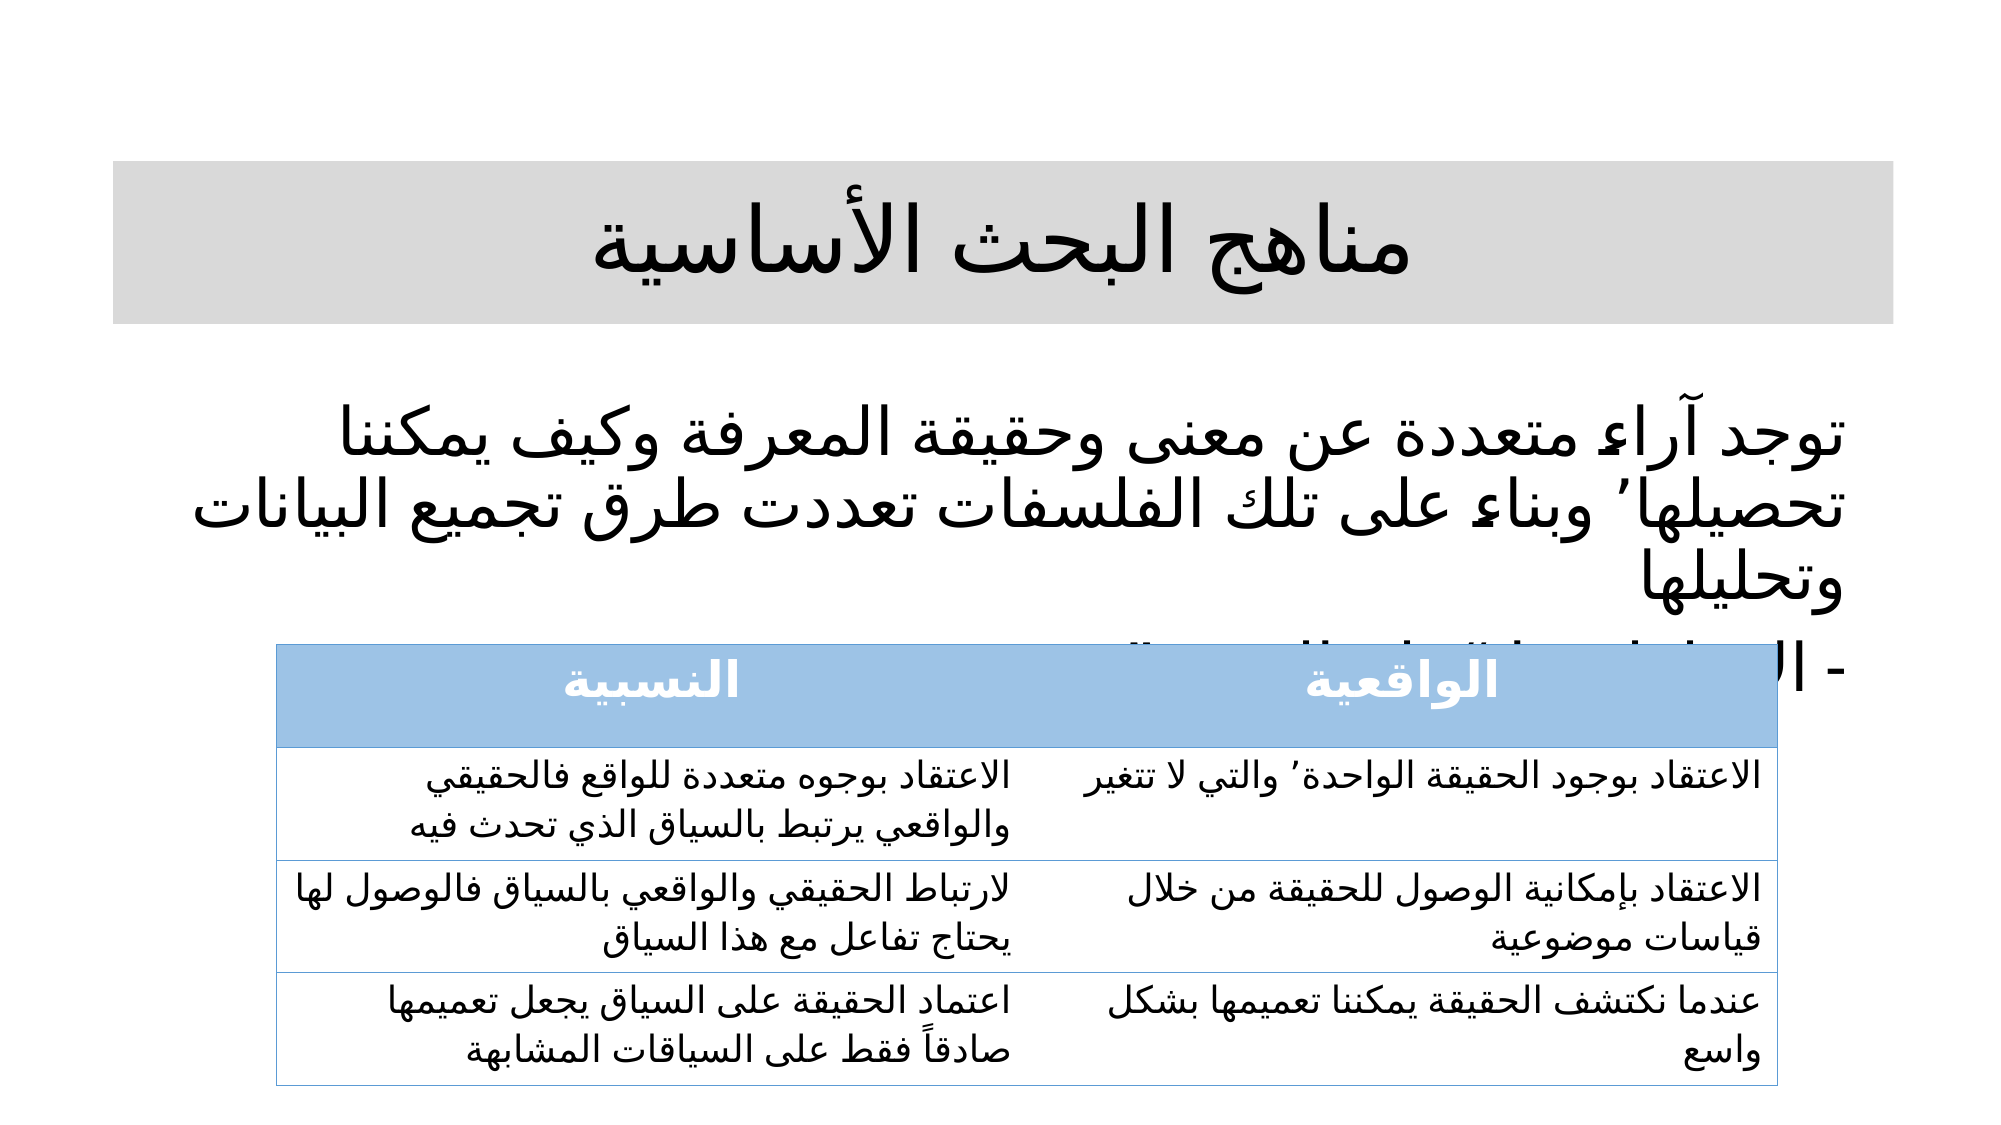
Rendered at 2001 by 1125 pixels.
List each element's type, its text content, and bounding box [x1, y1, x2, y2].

table_cell عندما نكتشف الحقيقة يمكننا تعميمها بشكل واسع [1027, 973, 1777, 1085]
table_header الواقعية [1027, 645, 1777, 747]
table_header النسبية [277, 645, 1027, 747]
list توجد آراء متعددة عن معنى وحقيقة المعرفة وكيف يمكننا تحصيلها٬ وبناء على تلك الفلسفات تعددت طرق تجميع البيانات وتحليلها الانطولوجيا “علم الوجود”: فلسفلتك حول الواقع٬ هل تعتقد بوجود الحقائق! [137, 299, 1863, 1014]
table_cell اعتماد الحقيقة على السياق يجعل تعميمها صادقاً فقط على السياقات المشابهة [277, 973, 1027, 1085]
title مناهج البحث الأساسية [113, 161, 1894, 324]
table_cell لارتباط الحقيقي والواقعي بالسياق فالوصول لها يحتاج تفاعل مع هذا السياق [277, 861, 1027, 972]
table_cell الاعتقاد بوجوه متعددة للواقع فالحقيقي والواقعي يرتبط بالسياق الذي تحدث فيه [277, 748, 1027, 860]
table_cell الاعتقاد بإمكانية الوصول للحقيقة من خلال قياسات موضوعية [1027, 861, 1777, 972]
table_cell الاعتقاد بوجود الحقيقة الواحدة٬ والتي لا تتغير [1027, 748, 1777, 860]
